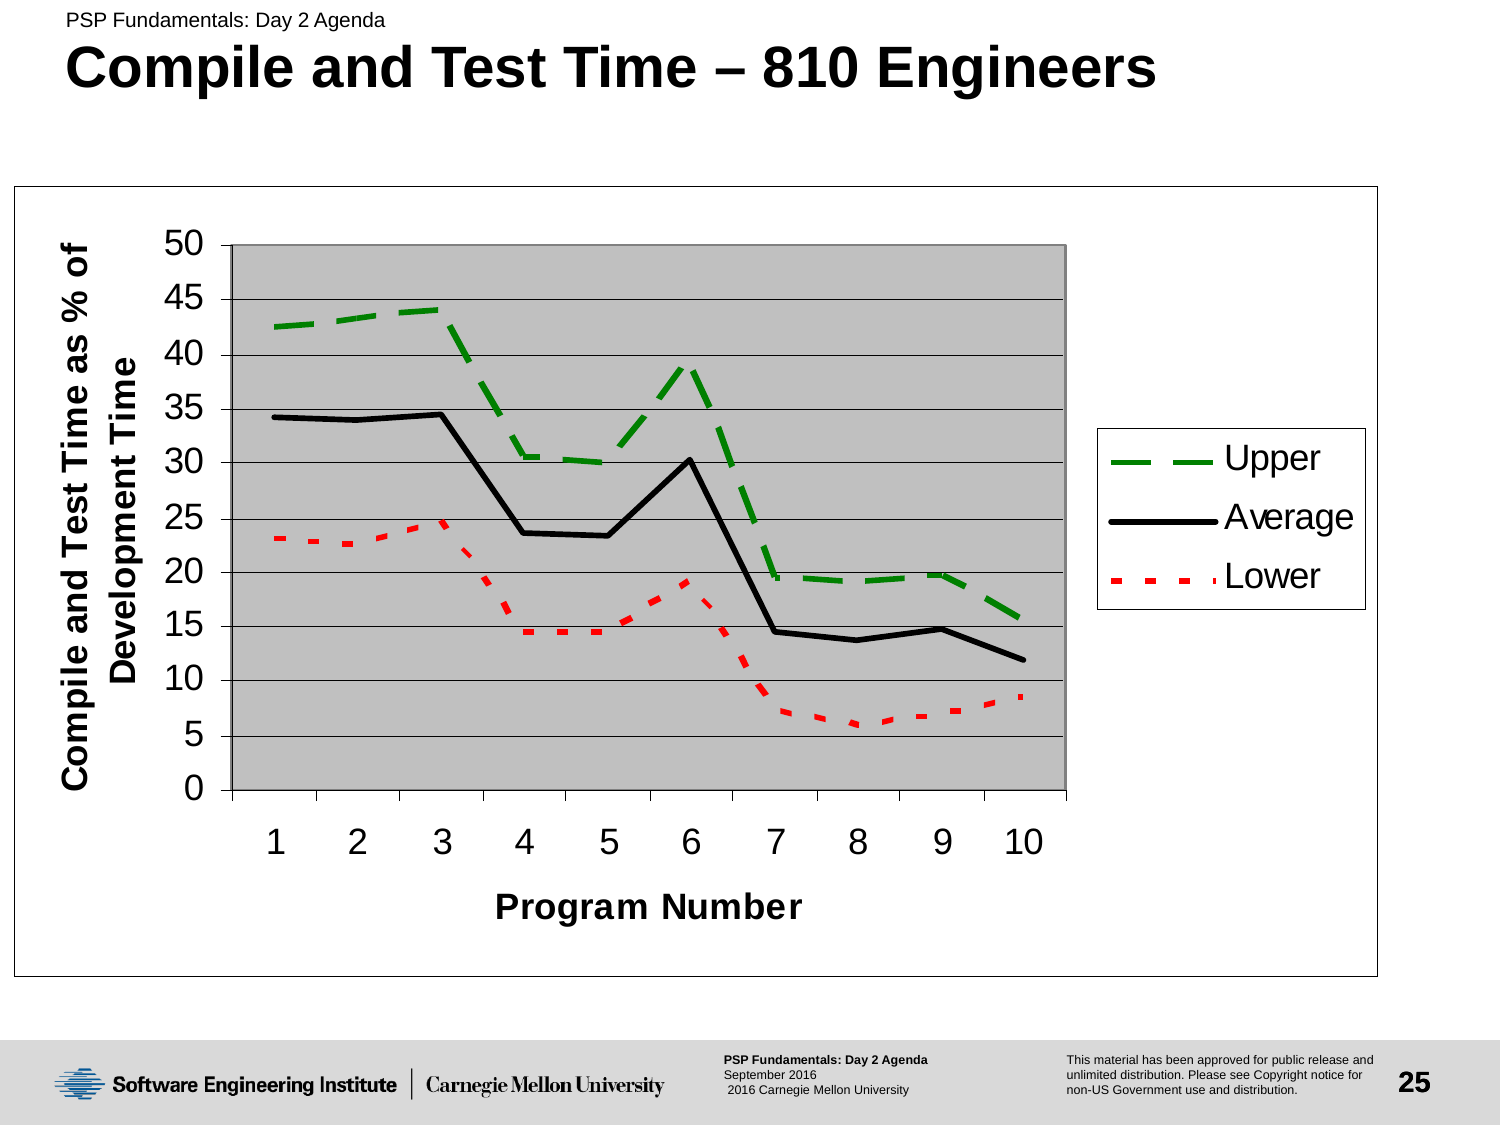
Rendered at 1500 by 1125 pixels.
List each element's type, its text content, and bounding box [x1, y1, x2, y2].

picture [46, 1061, 673, 1104]
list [0, 171, 1394, 991]
title Compile and Test Time – 810 Engineers [65, 37, 1313, 167]
